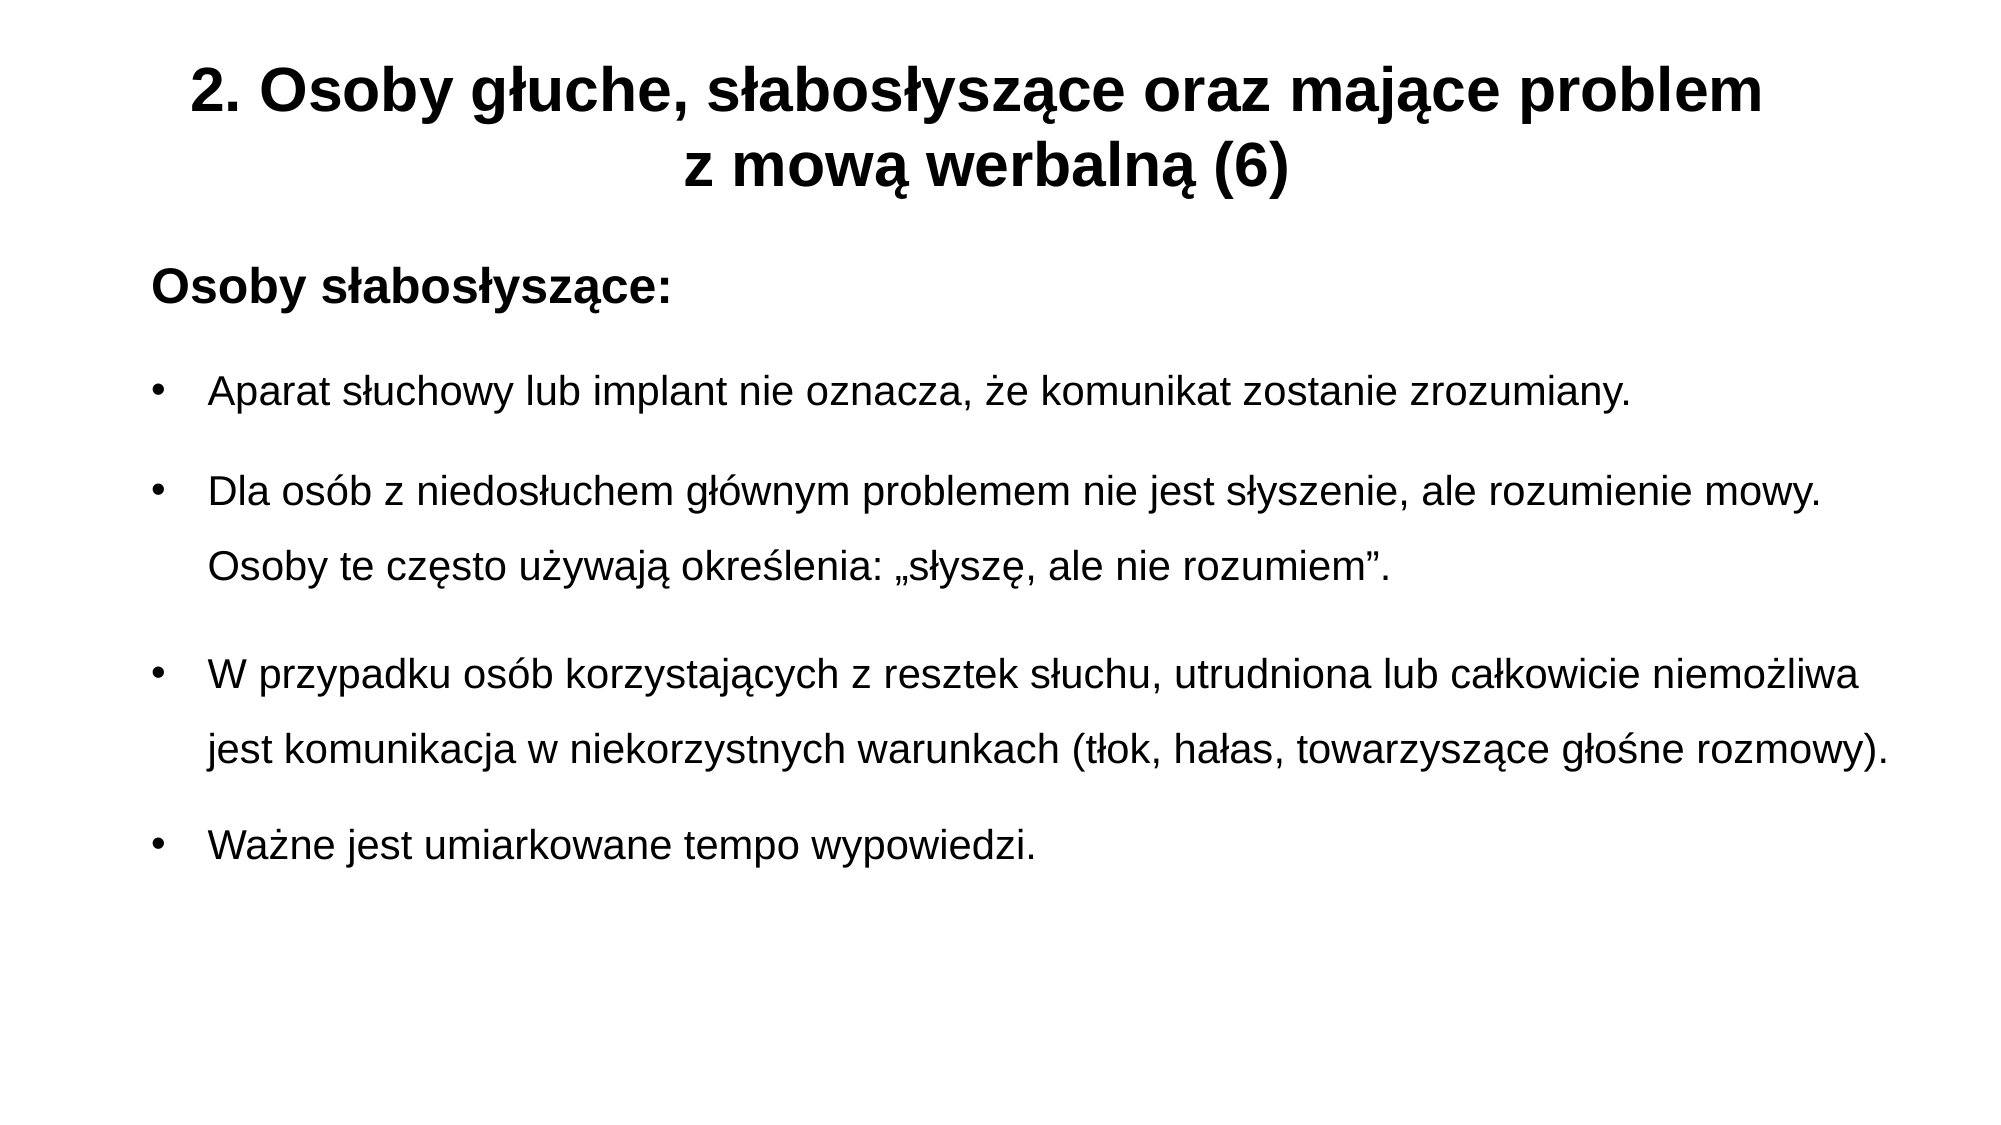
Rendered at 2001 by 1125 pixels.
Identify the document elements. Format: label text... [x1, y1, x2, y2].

text_box 2. Osoby głuche, słabosłyszące oraz mające problem z mową werbalną (6) [161, 41, 1812, 207]
text_box Osoby słabosłyszące: Aparat słuchowy lub implant nie oznacza, że komunikat zostanie zrozumiany. Dla osób z niedosłuchem głównym problemem nie jest słyszenie, ale rozumienie mowy. Osoby te często używają określenia: „słyszę, ale nie rozumiem”. W przypadku osób korzystających z resztek słuchu, utrudniona lub całkowicie niemożliwa jest komunikacja w niekorzystnych warunkach (tłok, hałas, towarzyszące głośne rozmowy). Ważne jest umiarkowane tempo wypowiedzi. [136, 216, 1939, 930]
